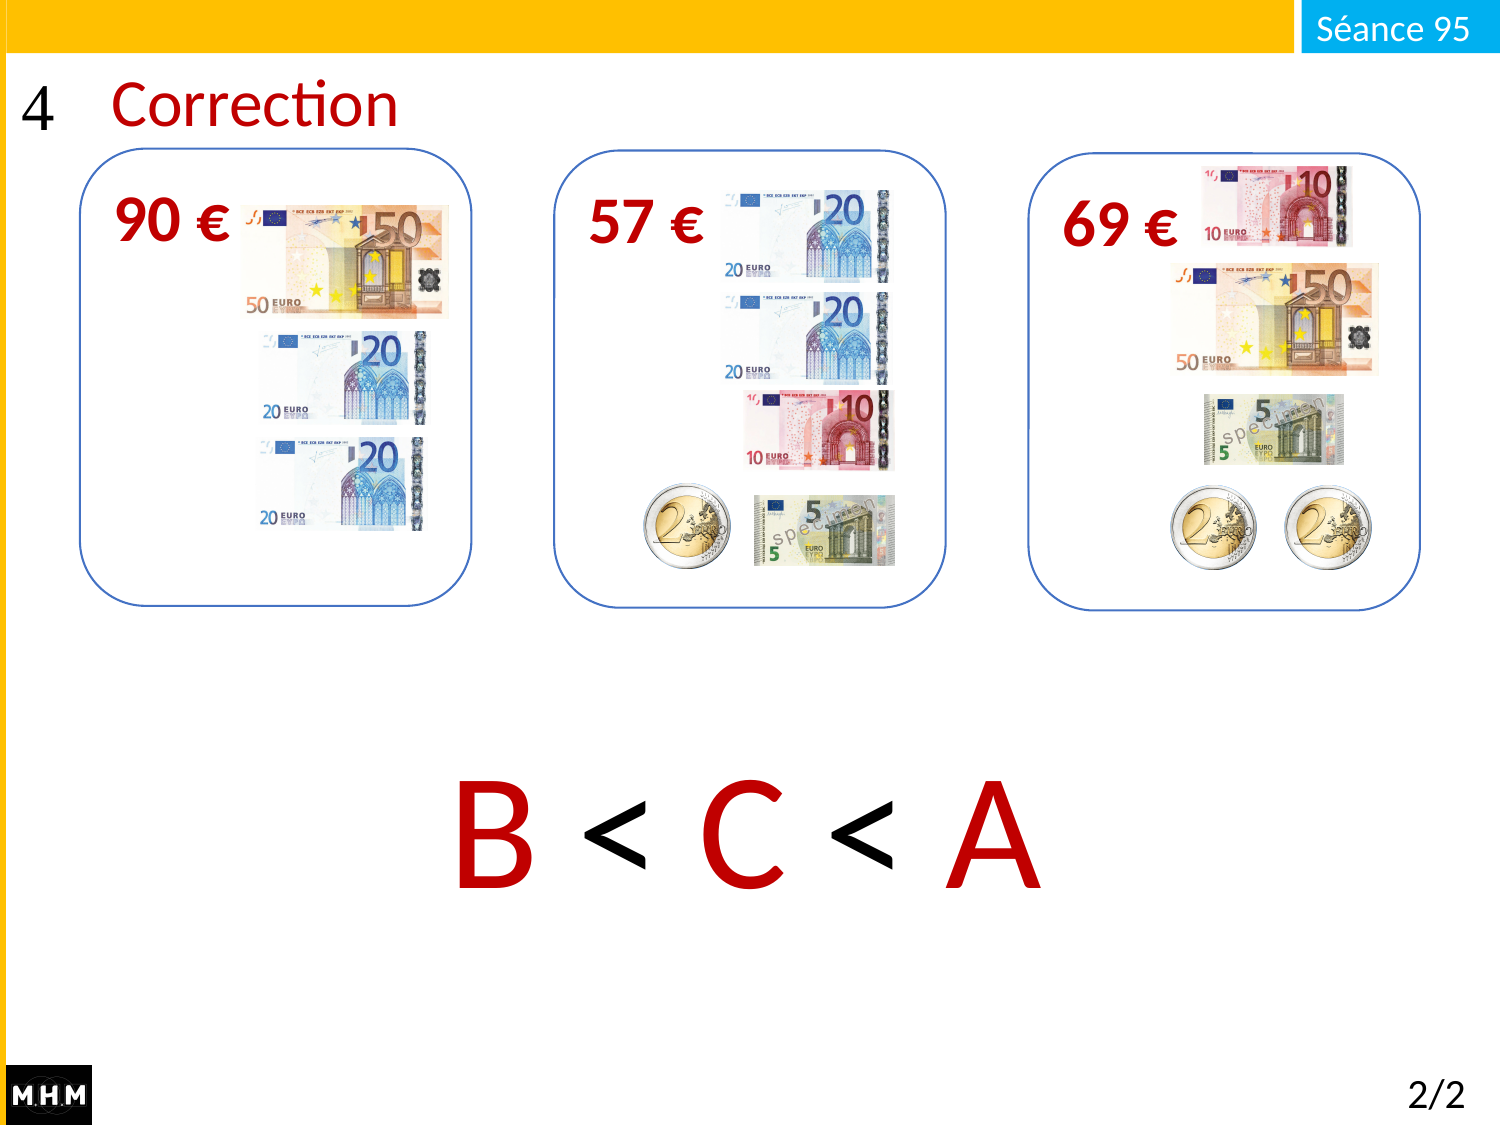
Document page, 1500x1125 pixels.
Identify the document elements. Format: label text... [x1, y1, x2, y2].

picture [1284, 485, 1372, 570]
picture [240, 205, 449, 319]
list 2/2 [1373, 1064, 1500, 1125]
title Correction [96, 60, 1391, 149]
text_box . < . < . [382, 689, 1059, 905]
picture [1204, 394, 1344, 465]
picture [720, 292, 893, 386]
picture [643, 483, 731, 569]
picture [743, 390, 895, 472]
picture [258, 331, 431, 425]
text_box 90 € [78, 149, 473, 607]
picture [1169, 263, 1379, 376]
picture [6, 1065, 92, 1125]
picture [754, 495, 895, 567]
picture [1201, 166, 1353, 248]
picture [255, 437, 428, 531]
picture [1169, 485, 1257, 570]
text_box 57 € [553, 149, 947, 609]
text_box 69 € [1027, 152, 1421, 612]
picture [720, 190, 894, 283]
text_box B < C < A [407, 714, 1084, 930]
